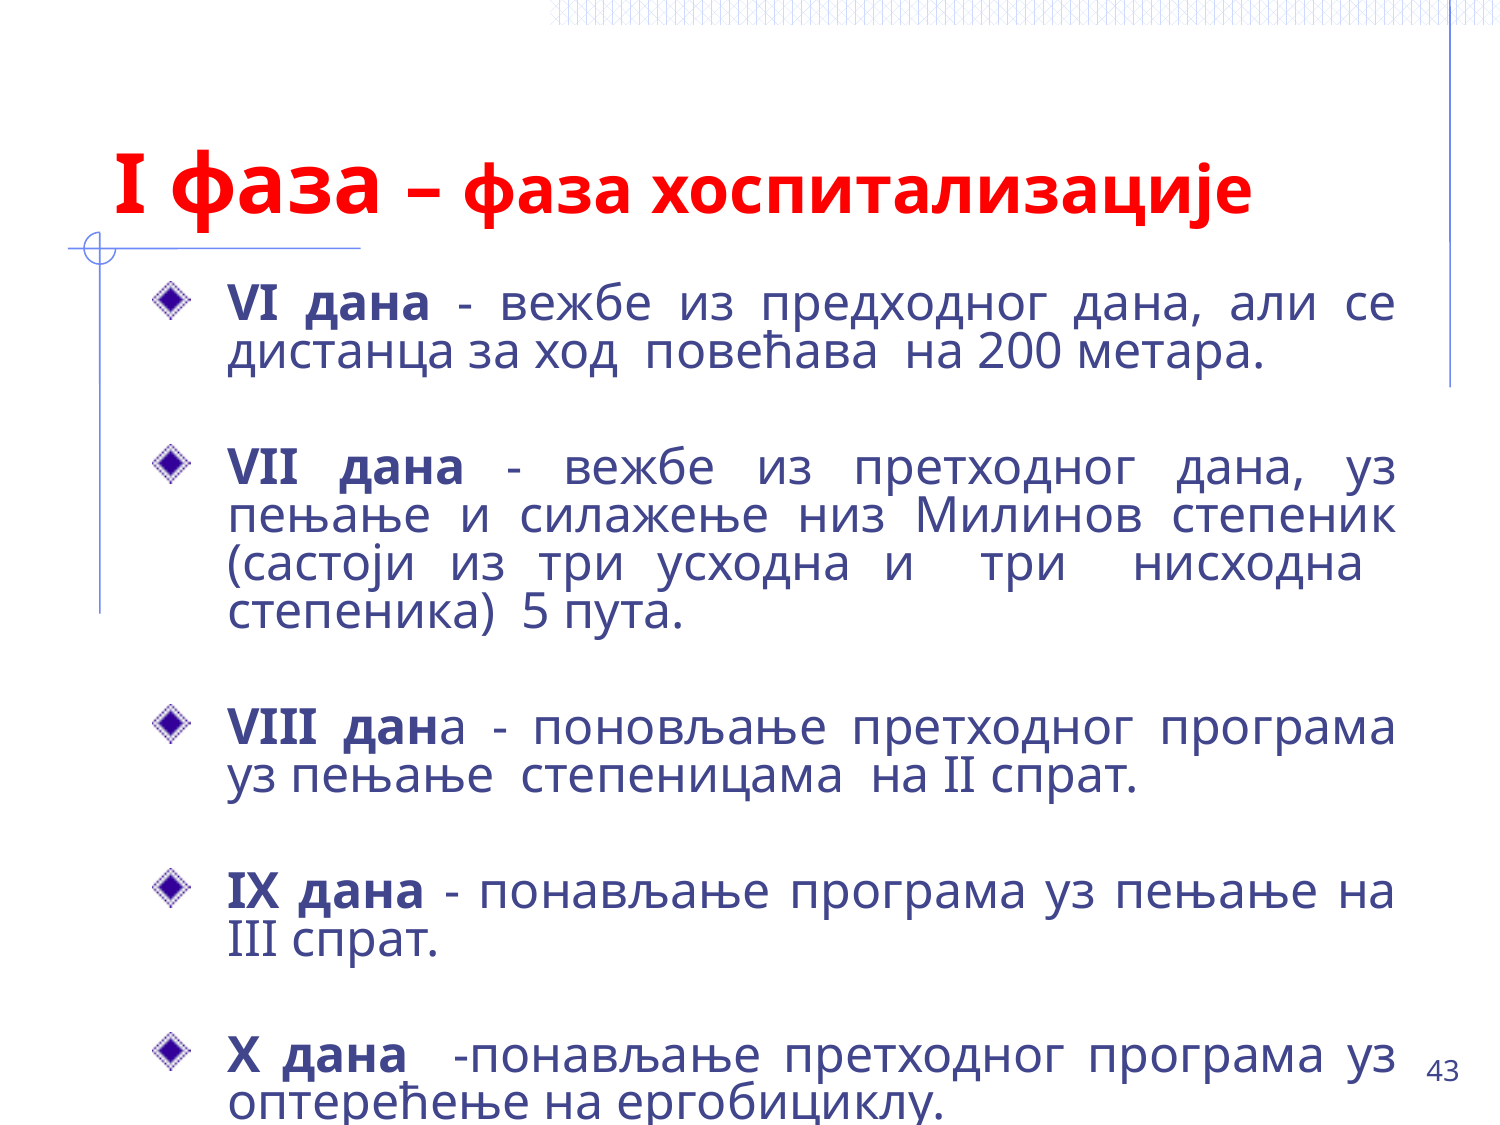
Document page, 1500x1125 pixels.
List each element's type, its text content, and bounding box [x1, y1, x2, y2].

picture [152, 868, 191, 908]
slide_number 43 [1162, 1025, 1475, 1100]
list VI дана - вежбе из предходног дана, али се дистанца за ход повећава на 200 метара. VII дана - вежбе из претходног дана, уз пењање и силажење низ Милинов степеник (састоји из три усходна и три нисходна степеника) 5 пута. VIII дана - поновљање претходног програма уз пењање степеницама на II спрат. IX дана - понављање програма уз пењање на III спрат. X дана -понављање претходног програма уз оптерећење на ергобициклу. [137, 274, 1413, 951]
title I фаза – фаза хоспитализације [99, 49, 1376, 238]
picture [152, 444, 191, 484]
picture [152, 1032, 191, 1071]
picture [152, 281, 191, 320]
picture [152, 704, 191, 744]
